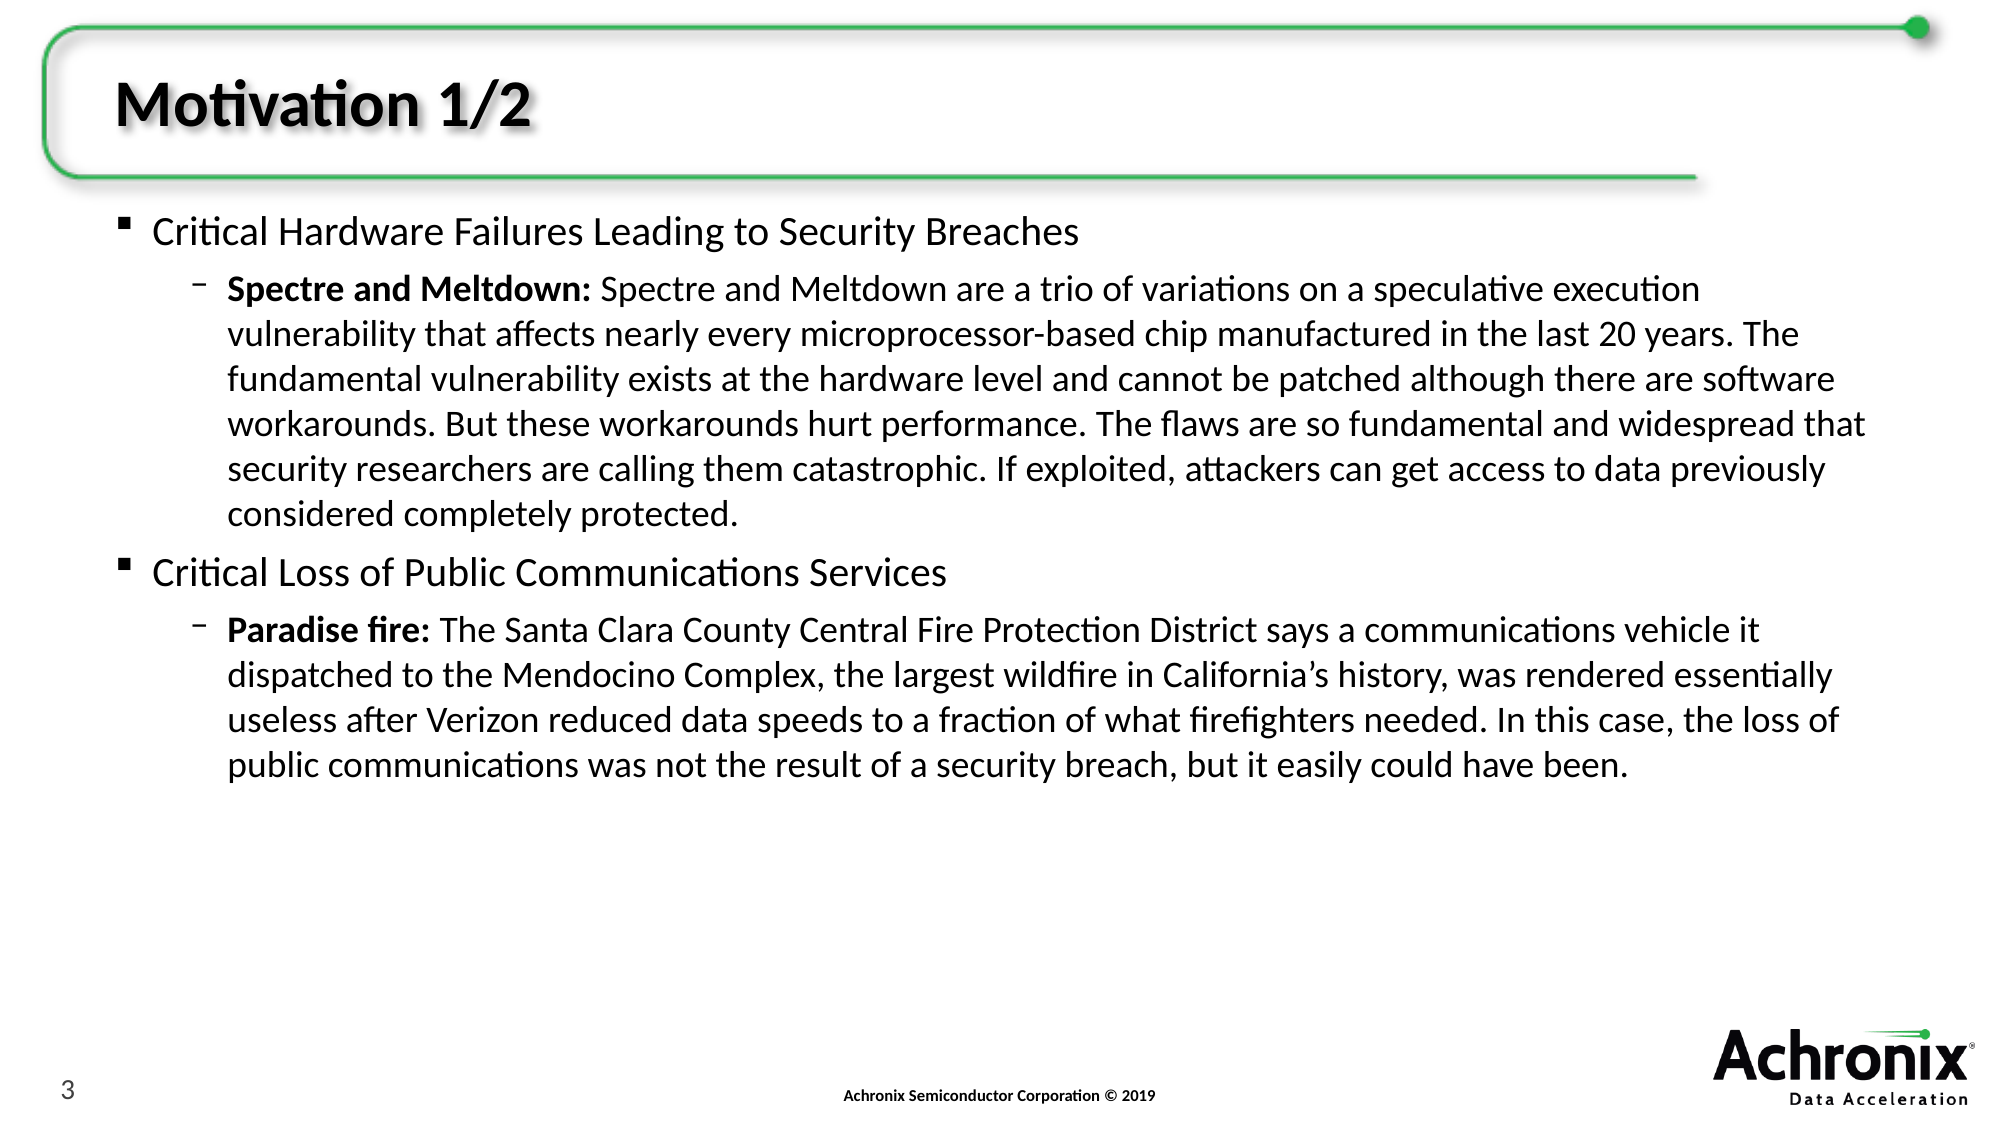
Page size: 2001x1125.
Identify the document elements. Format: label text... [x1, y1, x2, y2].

slide_number 3 [0, 1053, 90, 1113]
picture [1713, 1029, 1975, 1105]
picture [26, 2, 1963, 213]
list Critical Hardware Failures Leading to Security Breaches Spectre and Meltdown: Spectre and Meltdown are a trio of variations on a speculative execution vulnerability that affects nearly every microprocessor-based chip manufactured in the last 20 years. The fundamental vulnerability exists at the hardware level and cannot be patched although there are software workarounds. But these workarounds hurt performance. The flaws are so fundamental and widespread that security researchers are calling them catastrophic. If exploited, attackers can get access to data previously considered completely protected. Critical Loss of Public Communications Services Paradise fire: The Santa Clara County Central Fire Protection District says a communications vehicle it dispatched to the Mendocino Complex, the largest wildfire in California’s history, was rendered essentially useless after Verizon reduced data speeds to a fraction of what firefighters needed. In this case, the loss of public communications was not the result of a security breach, but it easily could have been. [99, 195, 1900, 1071]
title Motivation 1/2 [99, 29, 1900, 180]
